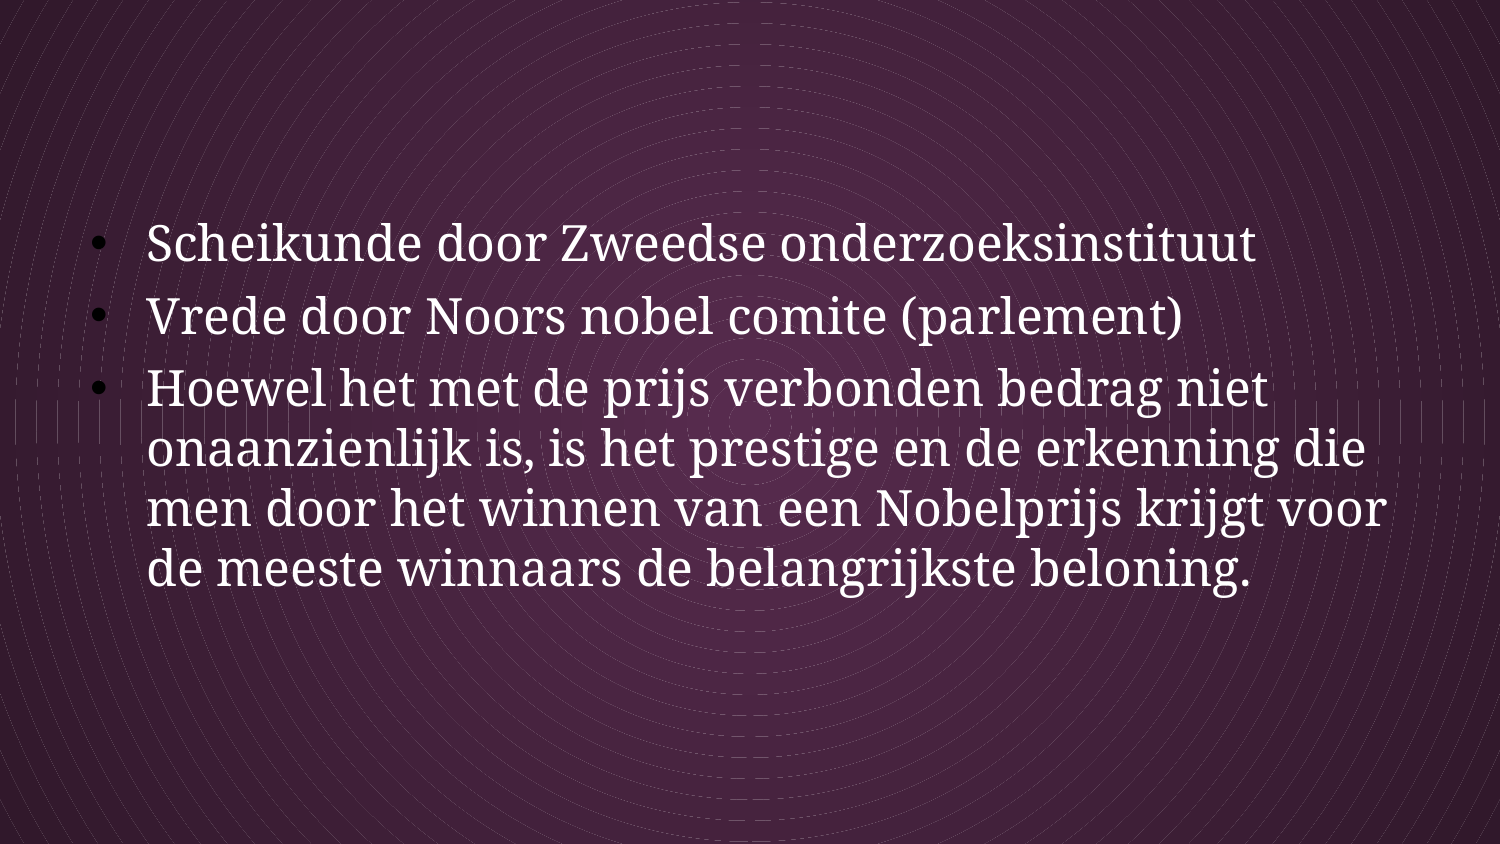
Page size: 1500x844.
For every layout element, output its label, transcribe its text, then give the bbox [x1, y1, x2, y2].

list Scheikunde door Zweedse onderzoeksinstituut Vrede door Noors nobel comite (parlement) Hoewel het met de prijs verbonden bedrag niet onaanzienlijk is, is het prestige en de erkenning die men door het winnen van een Nobelprijs krijgt voor de meeste winnaars de belangrijkste beloning. [75, 196, 1425, 808]
